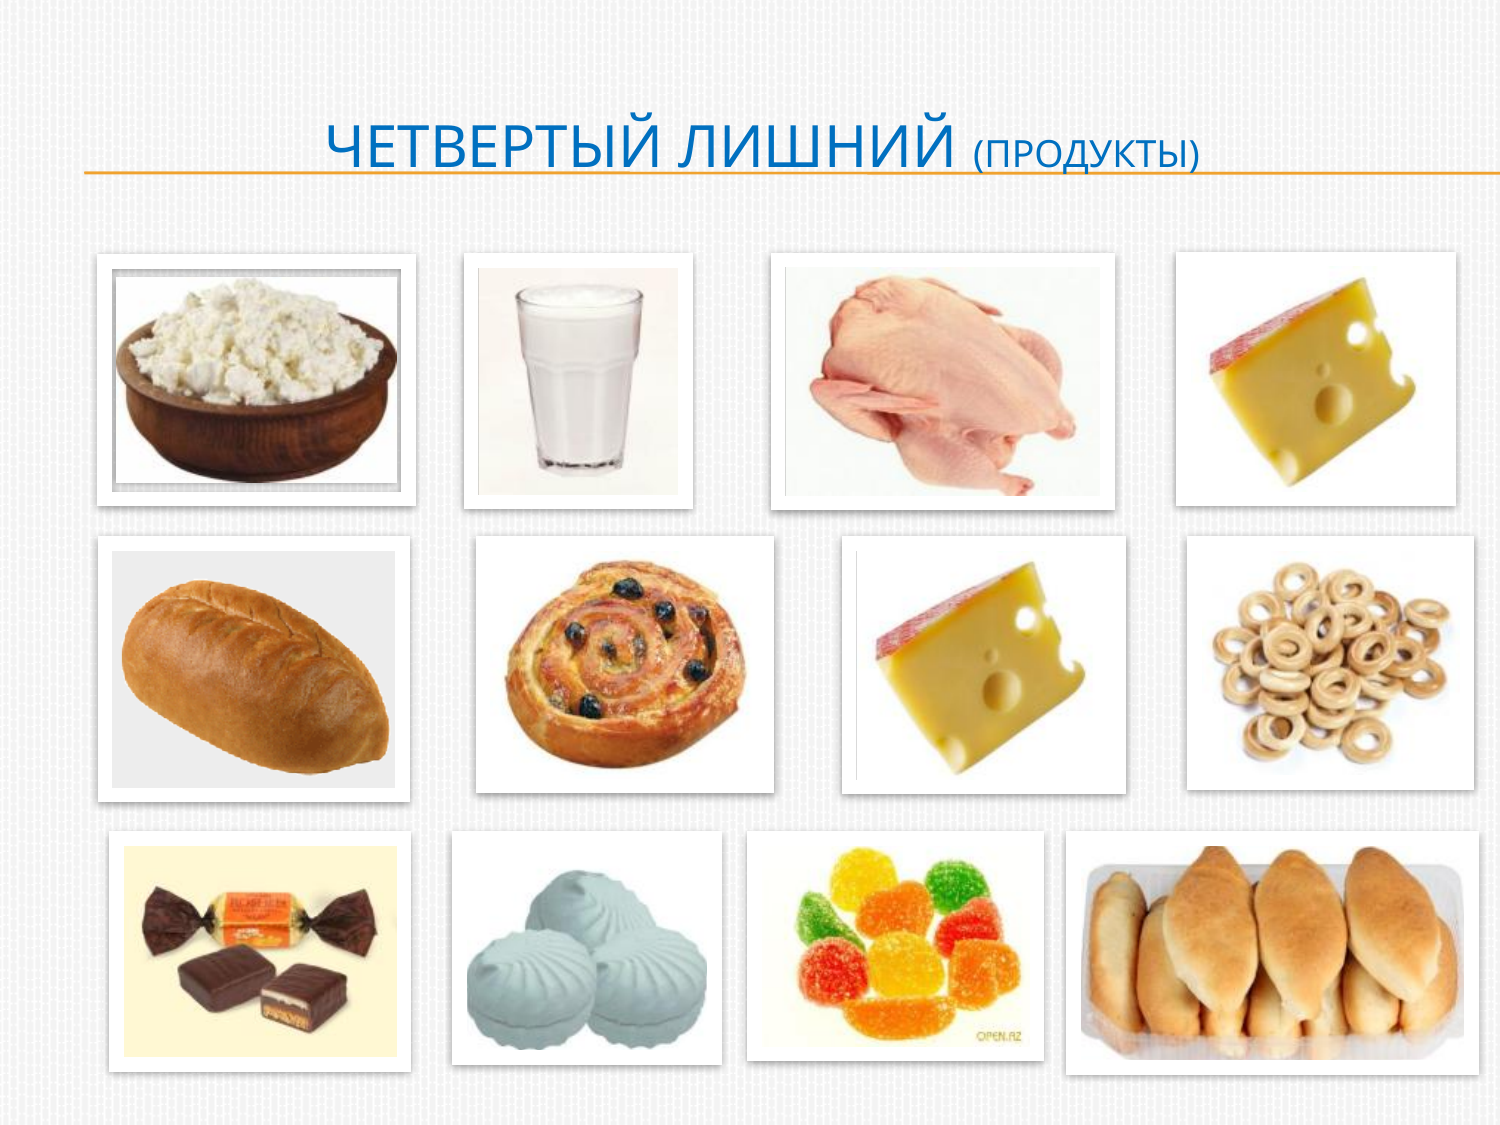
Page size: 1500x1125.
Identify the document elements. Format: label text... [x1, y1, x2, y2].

picture [1201, 550, 1461, 776]
picture [123, 845, 397, 1058]
picture [1190, 266, 1442, 492]
picture [785, 266, 1101, 496]
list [489, 550, 761, 779]
picture [855, 550, 1112, 780]
picture [111, 268, 402, 492]
picture [466, 845, 708, 1051]
picture [111, 550, 396, 788]
picture [1080, 845, 1465, 1061]
title Четвертый лишний (продукты) [50, 75, 1475, 213]
picture [761, 845, 1030, 1048]
picture [477, 267, 679, 496]
